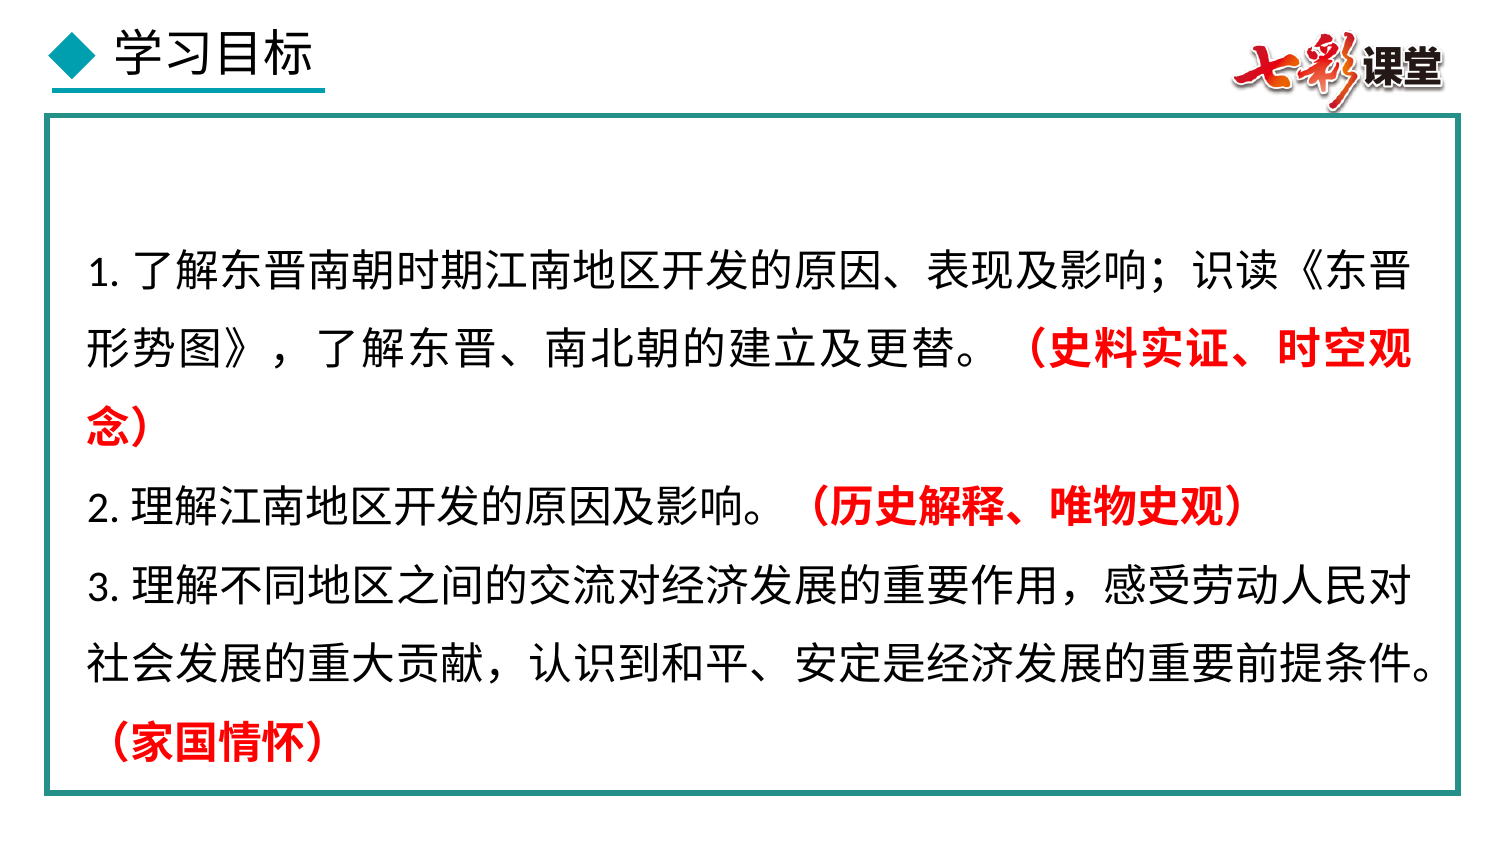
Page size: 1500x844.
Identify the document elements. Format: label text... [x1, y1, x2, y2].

text_box [50, 149, 1450, 717]
text_box 1.了解东晋南朝时期江南地区开发的原因、表现及影响；识读《东晋形势图》，了解东晋、南北朝的建立及更替。（史料实证、时空观念） 2.理解江南地区开发的原因及影响。（历史解释、唯物史观） 3.理解不同地区之间的交流对经济发展的重要作用，感受劳动人民对社会发展的重大贡献，认识到和平、安定是经济发展的重要前提条件。（家国情怀） [75, 210, 1425, 773]
picture [1228, 26, 1449, 113]
